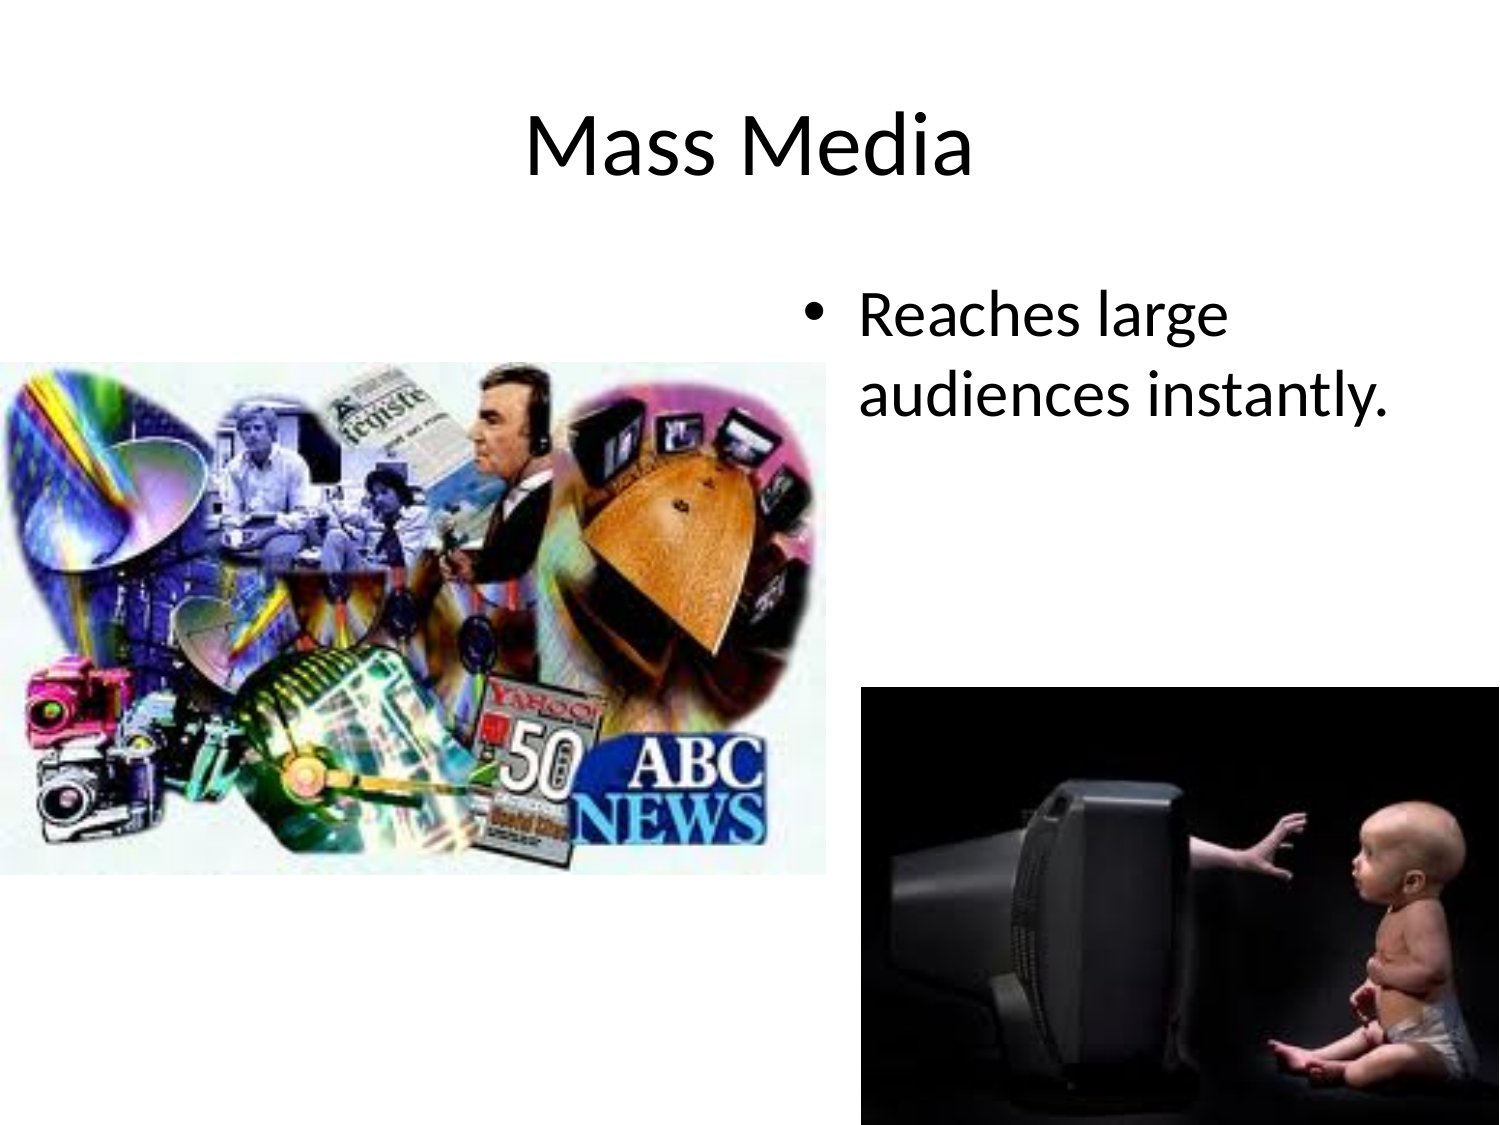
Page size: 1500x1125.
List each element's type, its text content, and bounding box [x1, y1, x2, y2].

list Reaches large audiences instantly. [787, 262, 1425, 1005]
title Mass Media [75, 45, 1425, 233]
picture [860, 687, 1499, 1125]
picture [0, 362, 826, 876]
